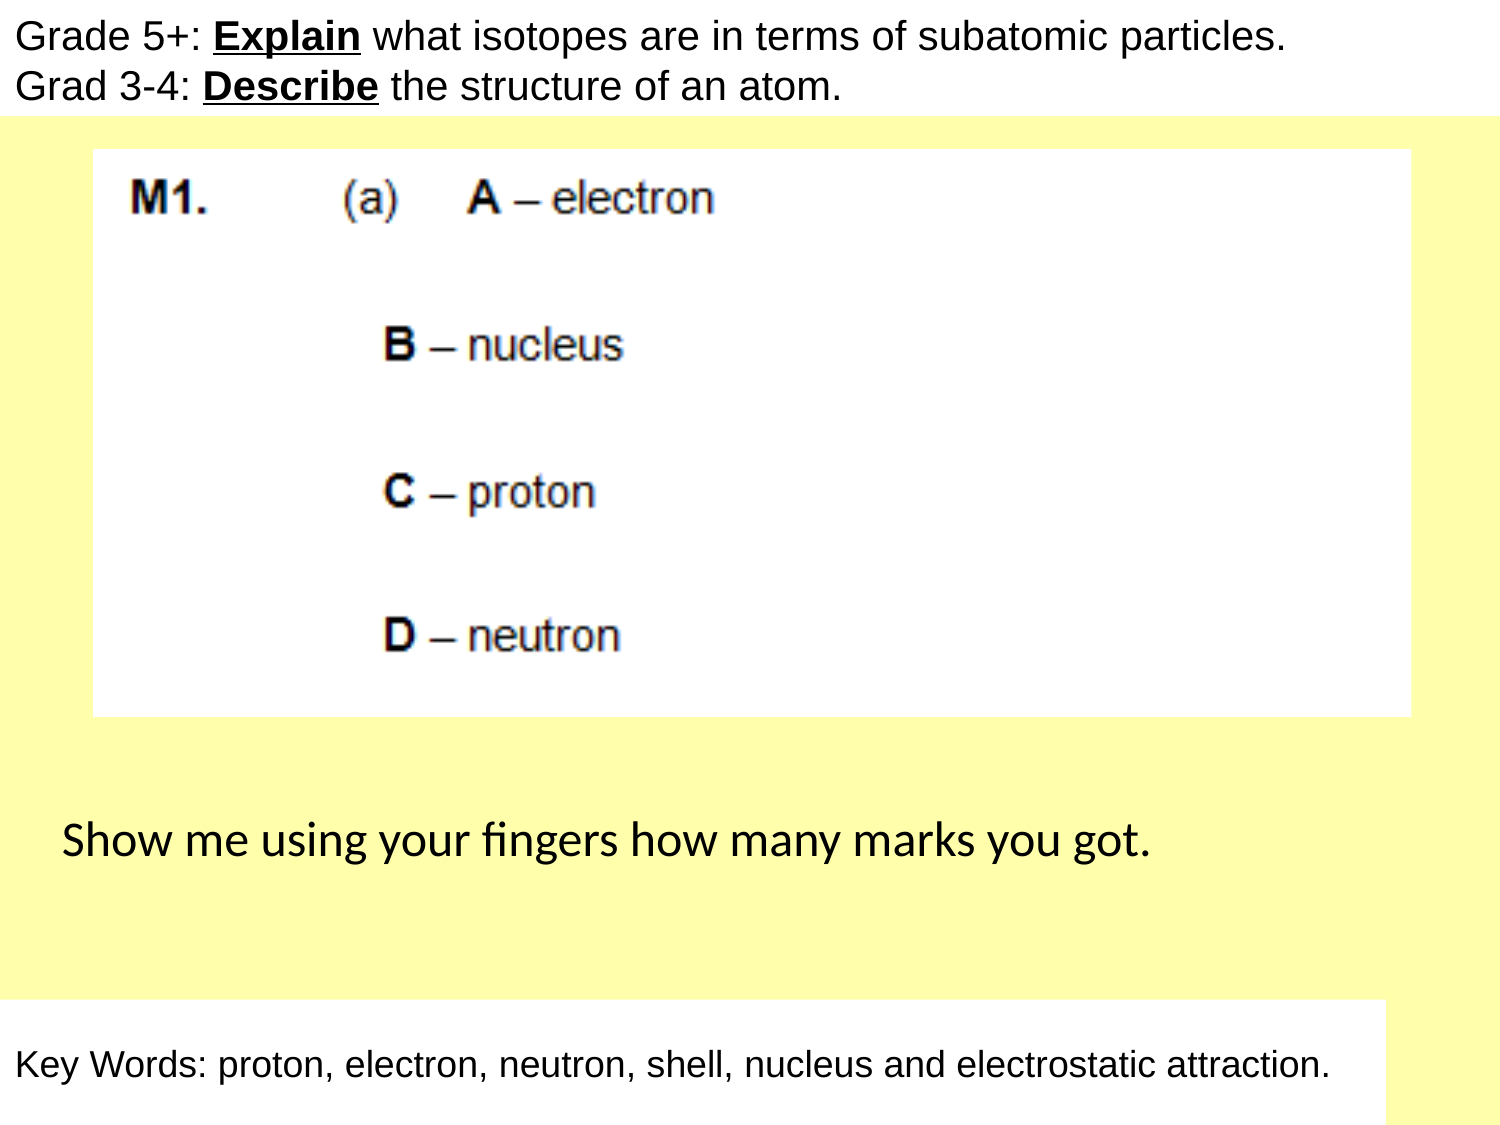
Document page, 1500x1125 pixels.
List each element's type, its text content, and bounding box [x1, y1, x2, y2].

picture [88, 149, 1412, 717]
text_box Show me using your fingers how many marks you got. [47, 798, 1453, 874]
text_box Grade 5+: Explain what isotopes are in terms of subatomic particles. Grad 3-4: Describe the structure of an atom. [0, 1, 1500, 117]
text_box Key Words: proton, electron, neutron, shell, nucleus and electrostatic attraction. [0, 999, 1386, 1125]
